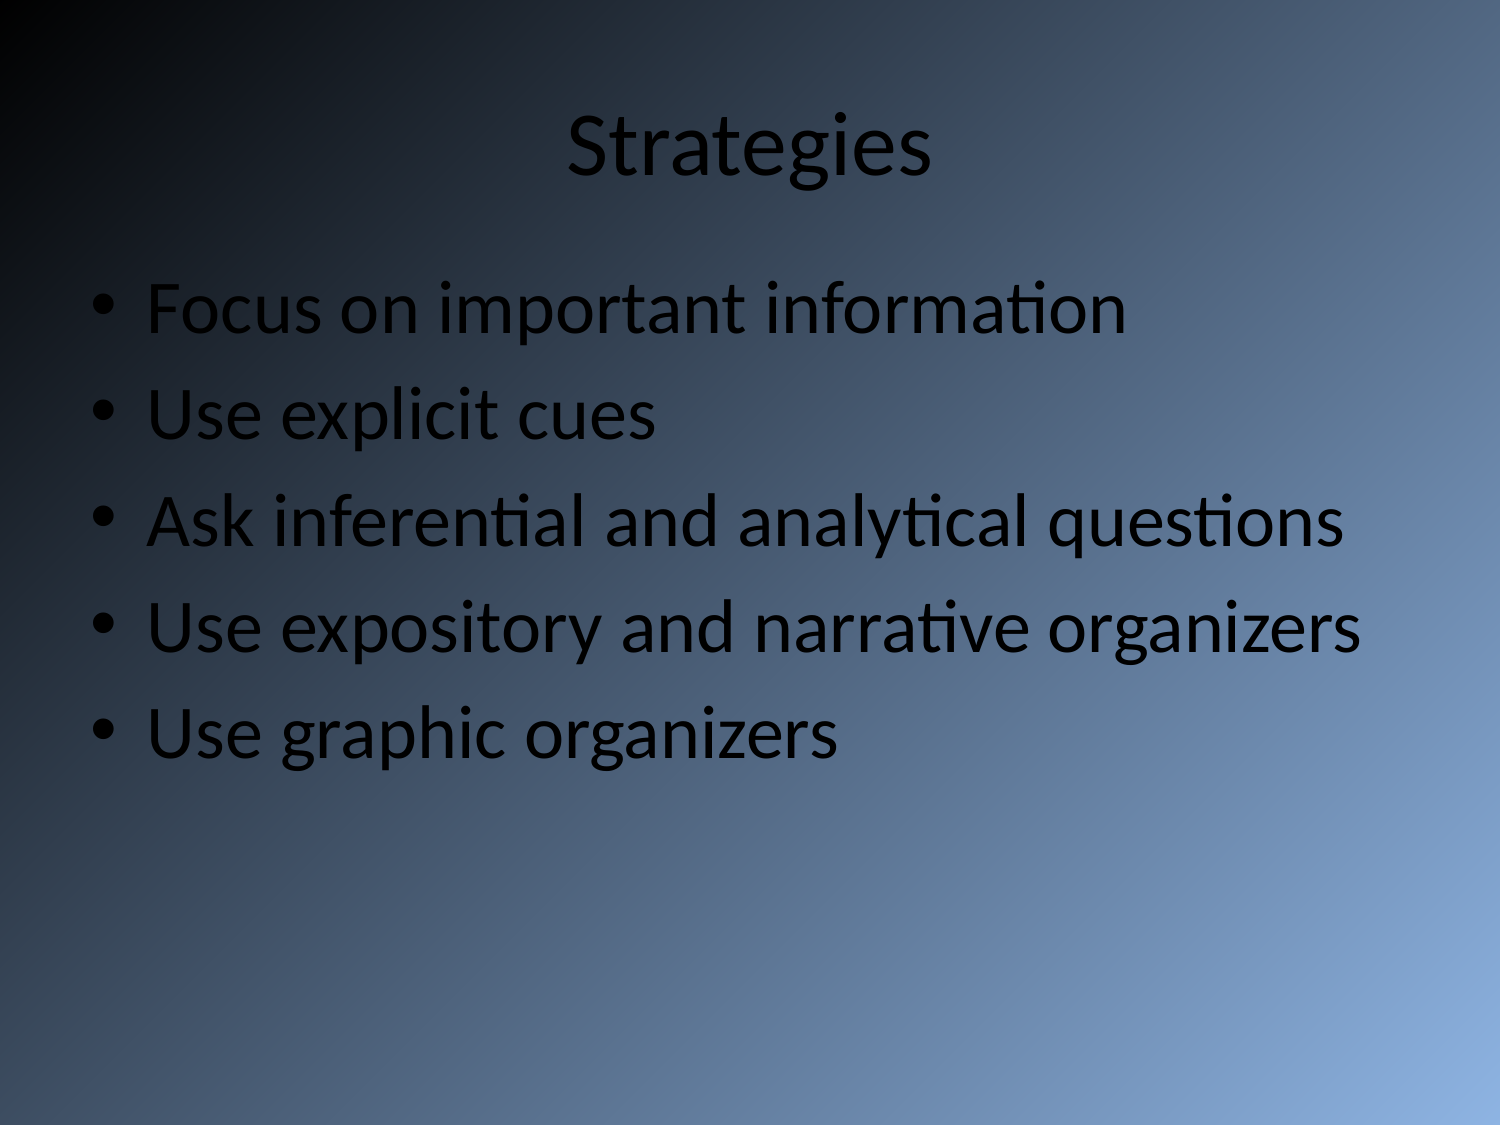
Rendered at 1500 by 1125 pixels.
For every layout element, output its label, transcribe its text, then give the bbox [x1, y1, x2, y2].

list Focus on important information Use explicit cues Ask inferential and analytical questions Use expository and narrative organizers Use graphic organizers [75, 249, 1425, 838]
title Strategies [75, 45, 1425, 233]
